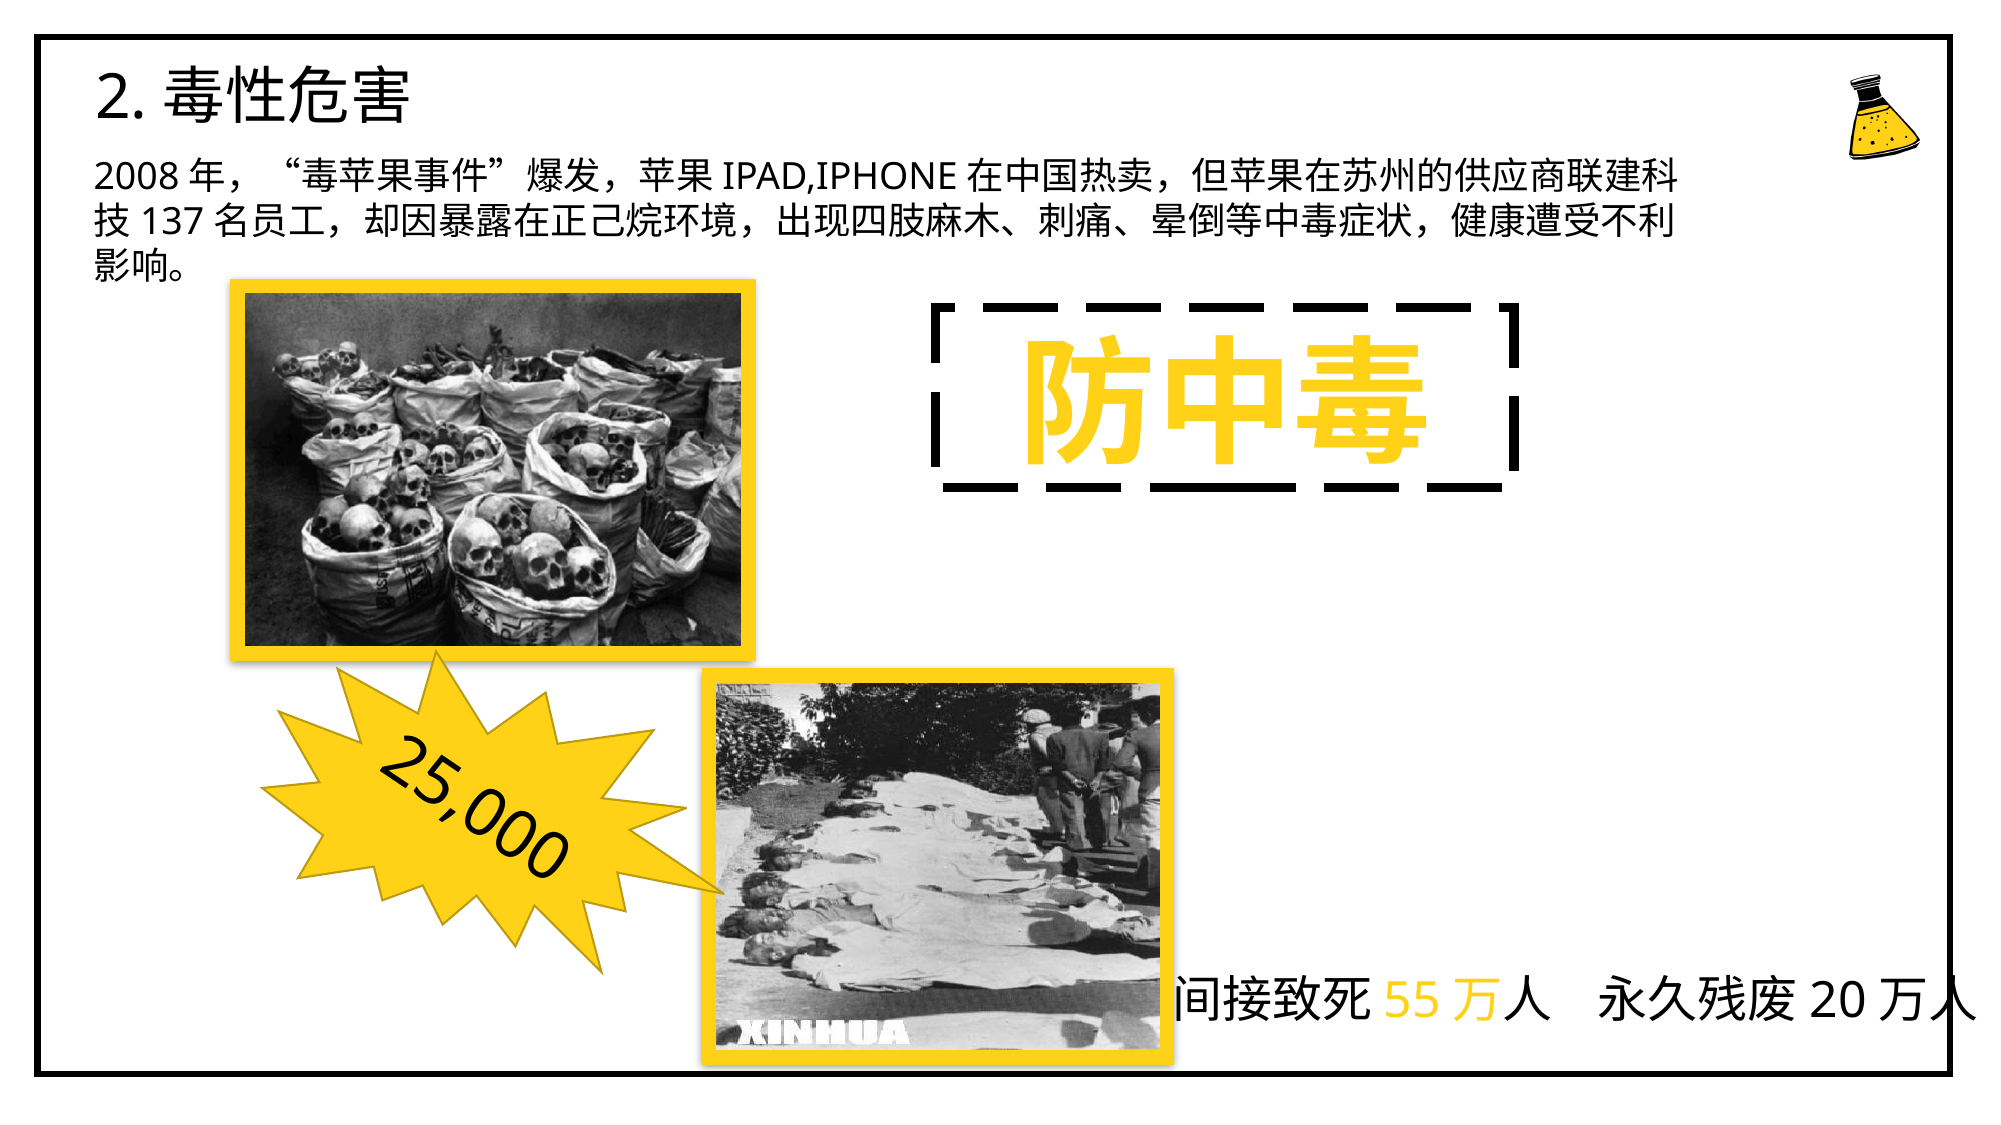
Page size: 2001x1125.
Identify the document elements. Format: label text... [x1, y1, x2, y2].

text_box 间接致死55万人 永久残废20万人 [1160, 960, 2000, 1035]
picture [716, 682, 1160, 1050]
picture [244, 293, 742, 647]
text_box 2.毒性危害 [80, 48, 906, 138]
text_box 2008年，“毒苹果事件”爆发，苹果IPAD,IPHONE在中国热卖，但苹果在苏州的供应商联建科技137名员工，却因暴露在正己烷环境，出现四肢麻木、刺痛、晕倒等中毒症状，健康遭受不利影响。 [78, 144, 1696, 295]
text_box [256, 656, 730, 976]
picture [1849, 74, 1920, 160]
text_box 防中毒 [934, 307, 1515, 488]
